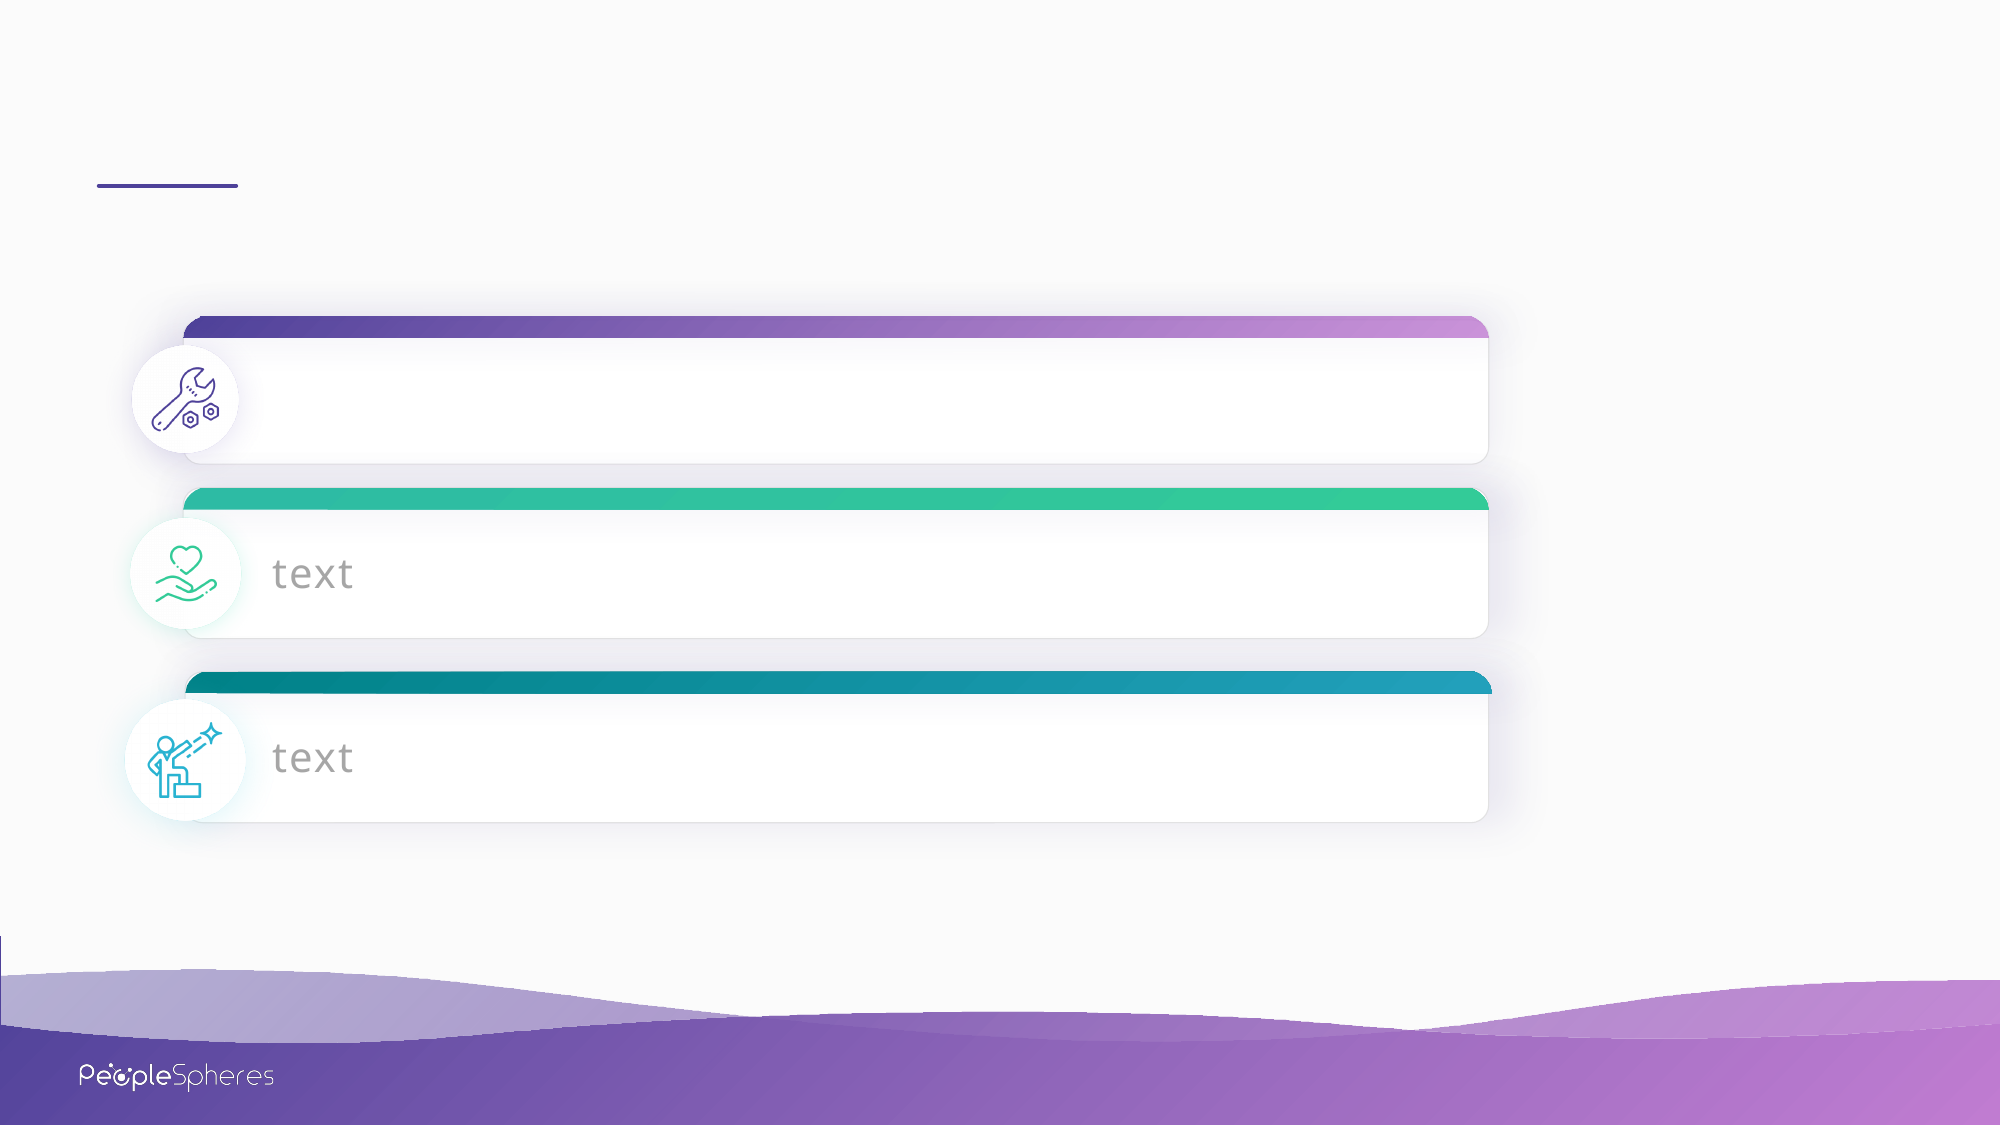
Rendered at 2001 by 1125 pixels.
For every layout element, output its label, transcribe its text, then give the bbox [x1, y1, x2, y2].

text_box text [258, 543, 1492, 646]
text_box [183, 316, 1489, 465]
picture [106, 323, 264, 482]
picture [96, 674, 274, 853]
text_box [183, 487, 1489, 639]
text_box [185, 671, 1492, 823]
picture [112, 503, 258, 648]
picture [79, 1063, 274, 1093]
